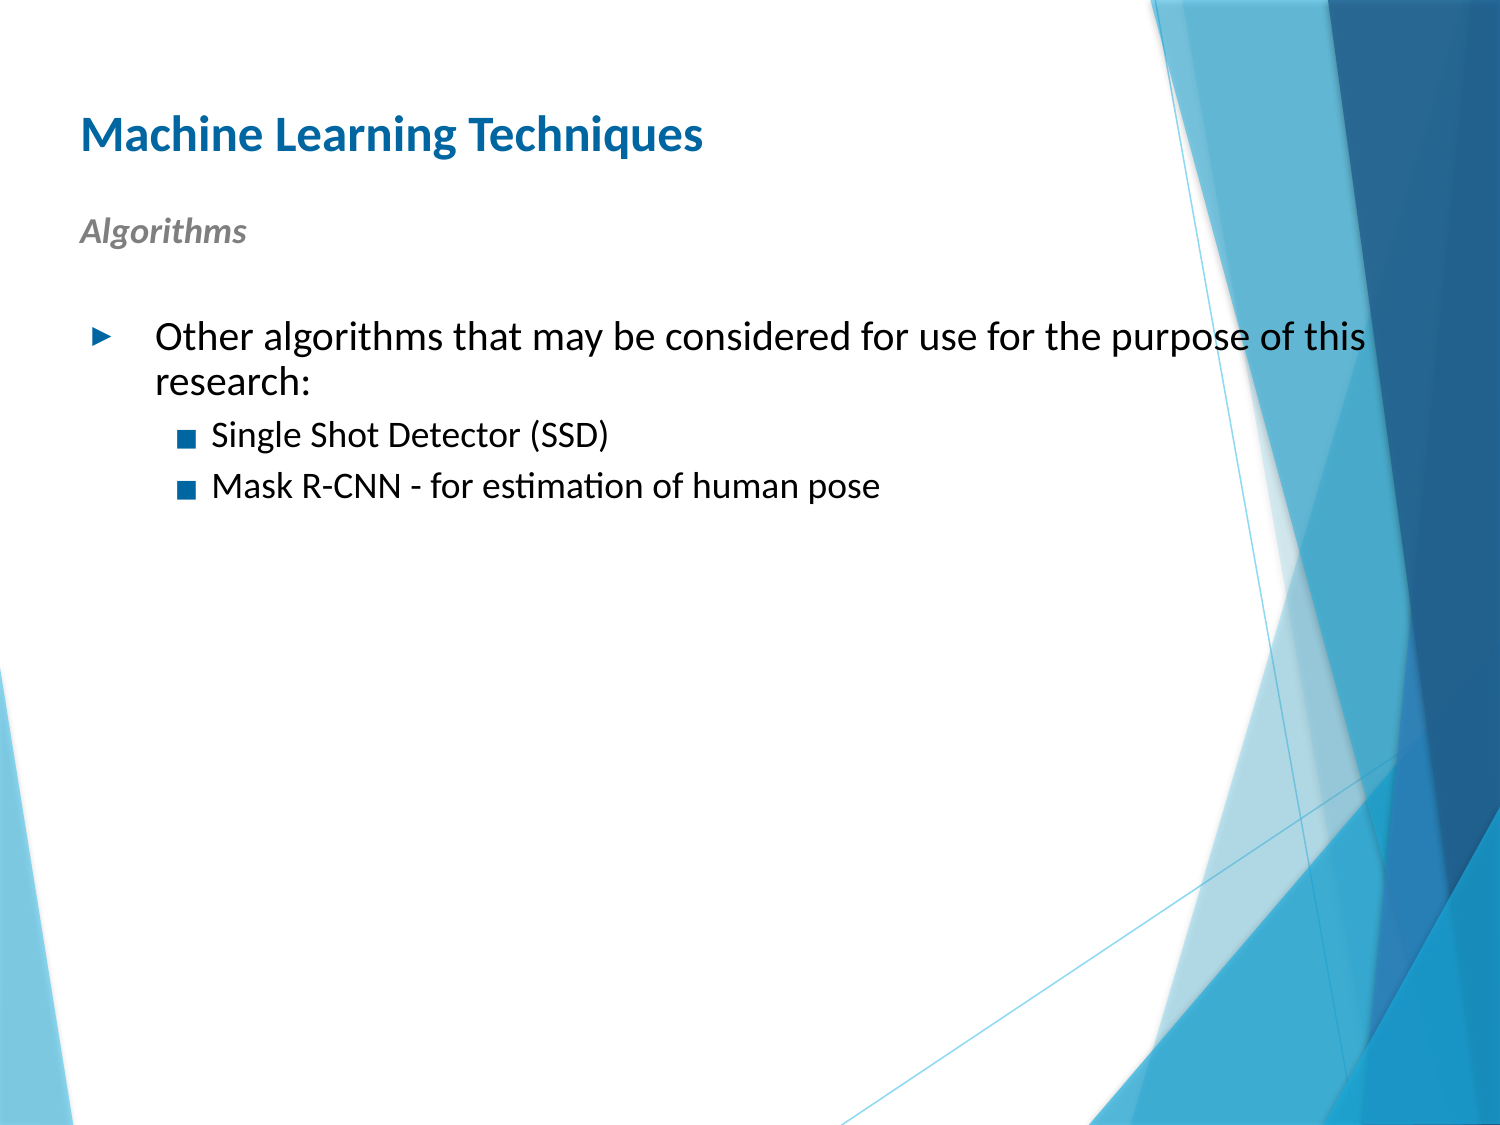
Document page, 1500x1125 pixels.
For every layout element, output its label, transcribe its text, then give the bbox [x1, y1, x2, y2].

subtitle Algorithms [65, 196, 1447, 266]
list Other algorithms that may be considered for use for the purpose of this research: Single Shot Detector (SSD) Mask R-CNN - for estimation of human pose [65, 299, 1447, 980]
title Machine Learning Techniques [65, 92, 1447, 179]
